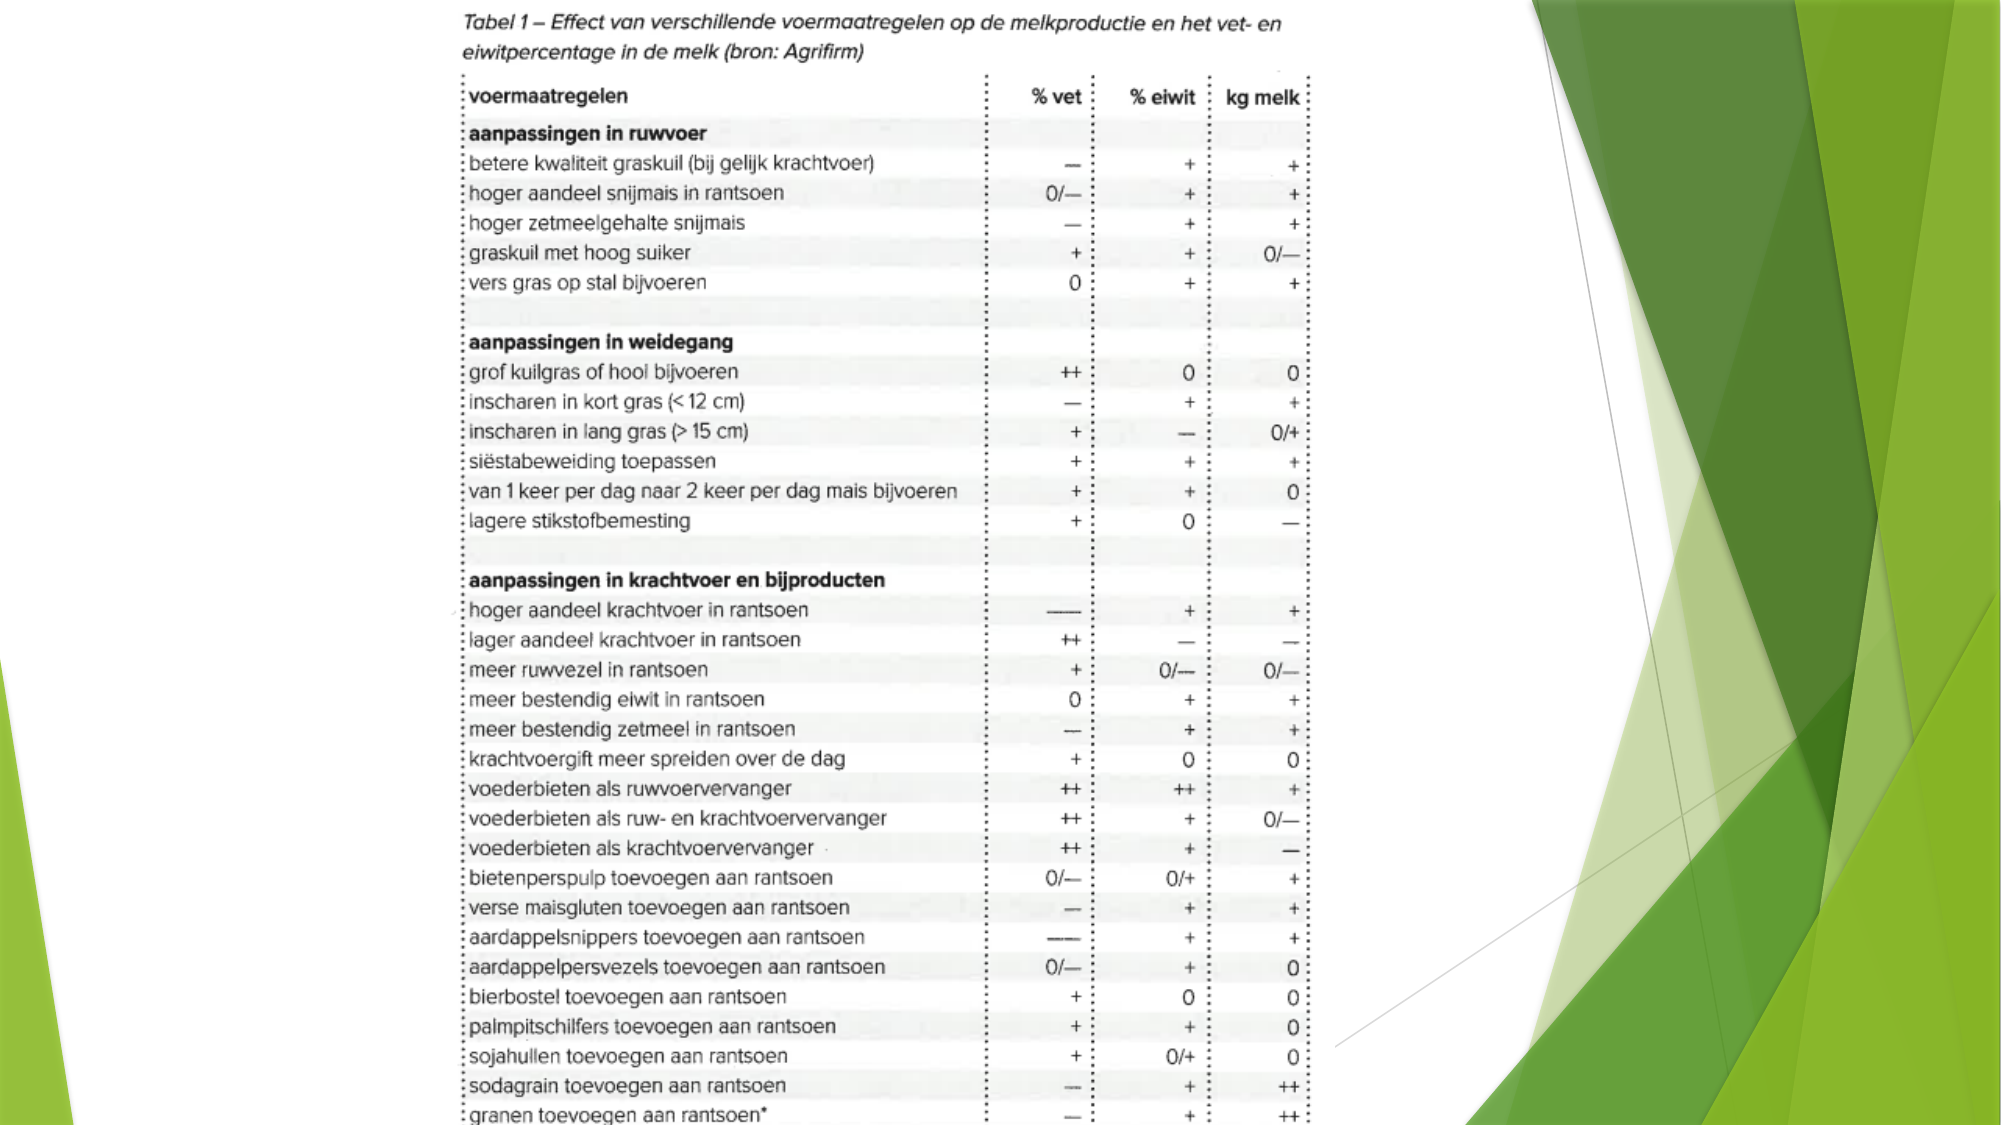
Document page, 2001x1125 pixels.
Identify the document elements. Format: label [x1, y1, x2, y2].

picture [449, 0, 1335, 1125]
